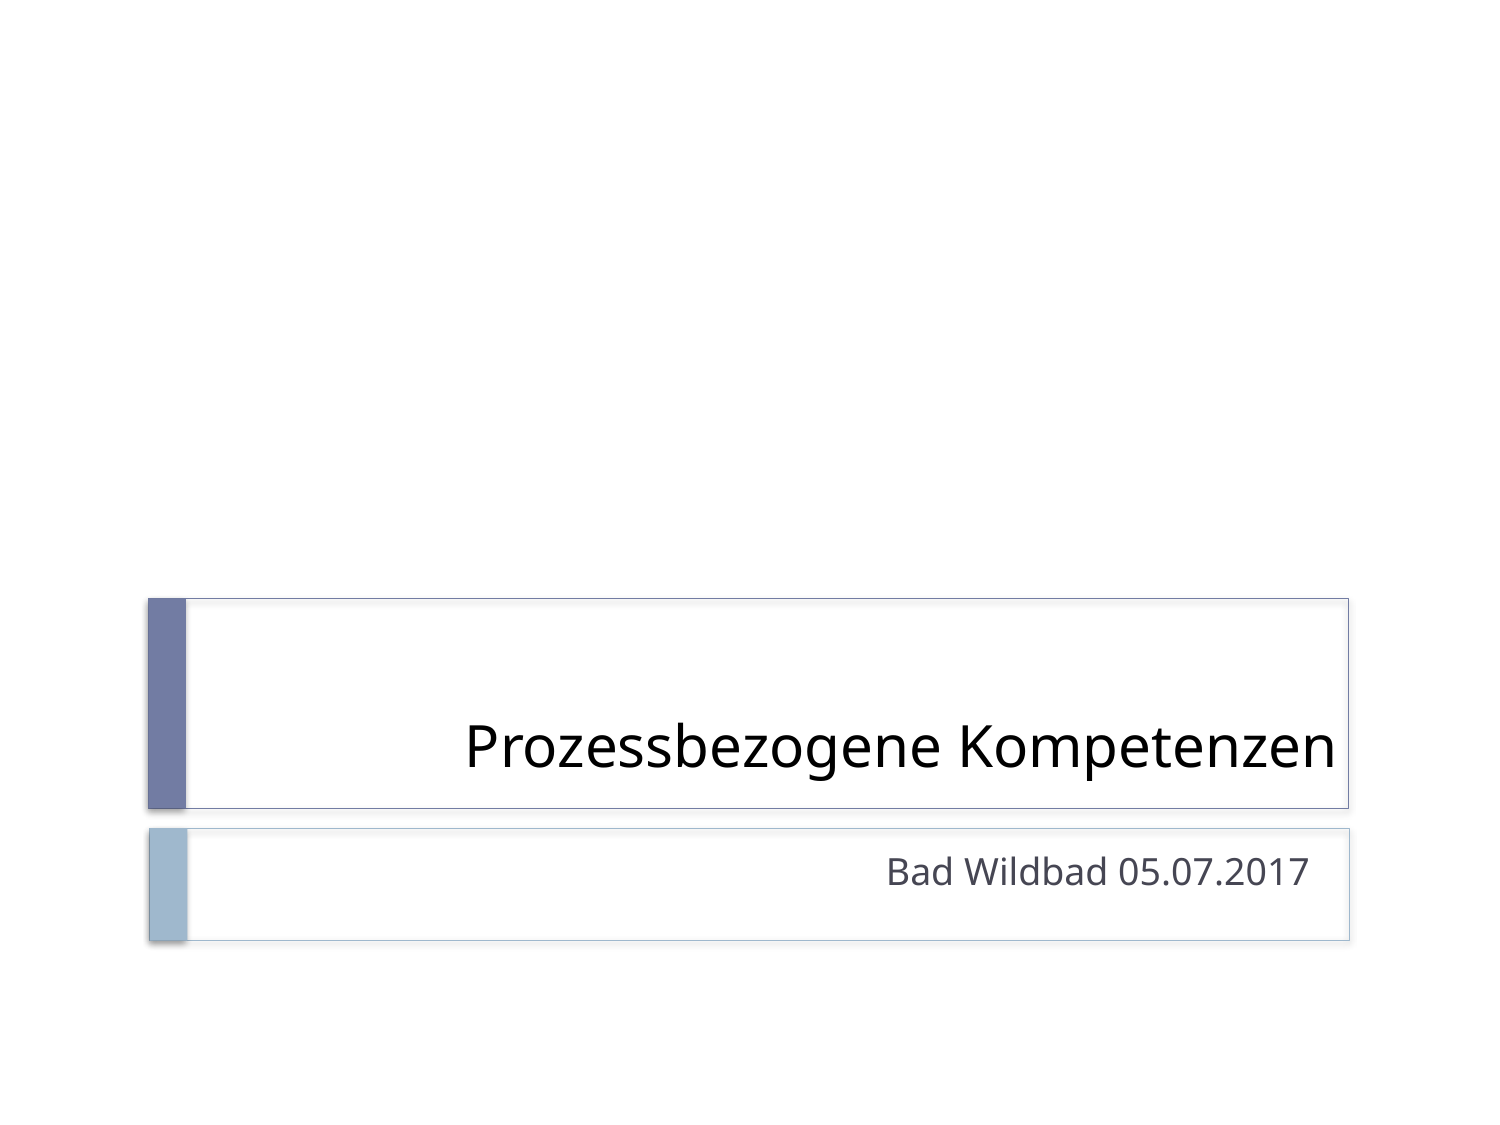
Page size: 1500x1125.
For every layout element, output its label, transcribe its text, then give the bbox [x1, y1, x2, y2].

title Prozessbezogene Kompetenzen [147, 609, 1353, 800]
subtitle Bad Wildbad 05.07.2017 [200, 840, 1325, 929]
